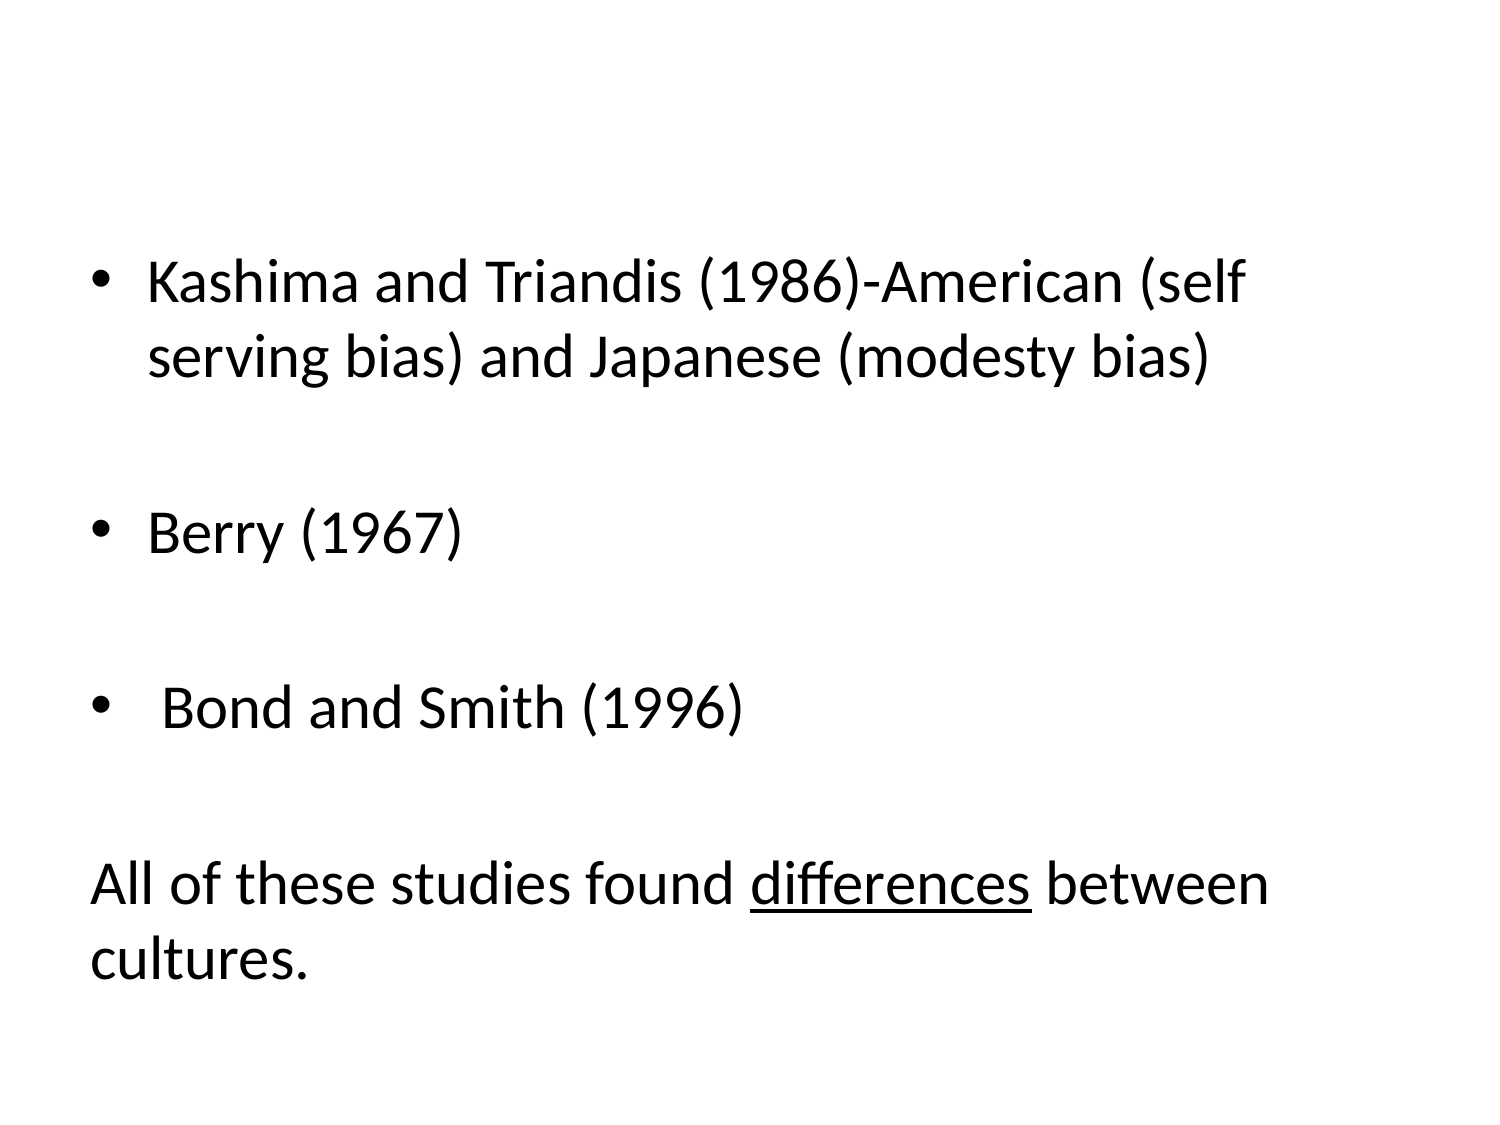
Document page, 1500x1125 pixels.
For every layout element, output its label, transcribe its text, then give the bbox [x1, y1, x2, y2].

list Kashima and Triandis (1986)-American (self serving bias) and Japanese (modesty bias) Berry (1967) Bond and Smith (1996) All of these studies found differences between cultures. [75, 232, 1425, 1005]
